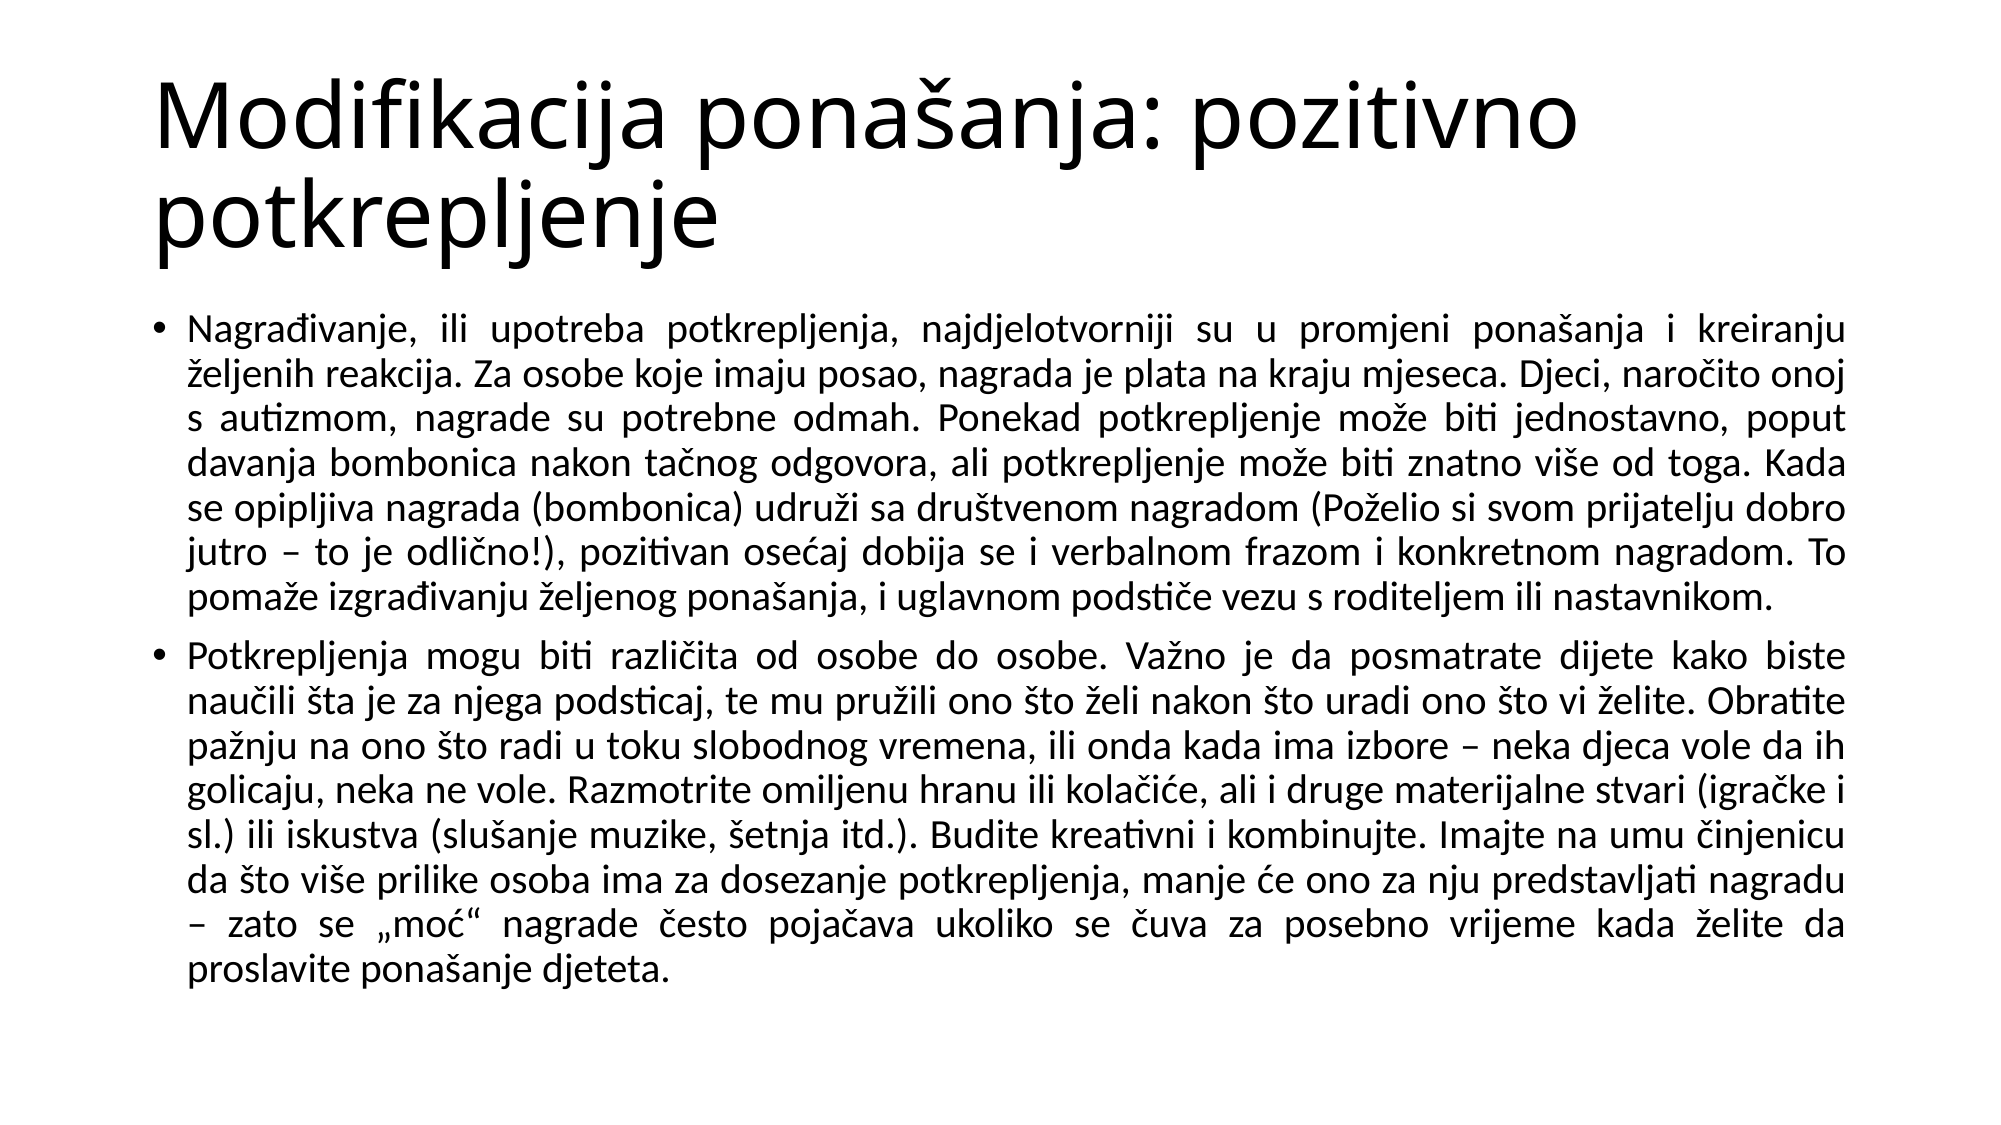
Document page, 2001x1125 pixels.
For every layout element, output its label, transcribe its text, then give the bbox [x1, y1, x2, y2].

list Nagrađivanje, ili upotreba potkrepljenja, najdjelotvorniji su u promjeni ponašanja i kreiranju željenih reakcija. Za osobe koje imaju posao, nagrada je plata na kraju mjeseca. Djeci, naročito onoj s autizmom, nagrade su potrebne odmah. Ponekad potkrepljenje može biti jednostavno, poput davanja bombonica nakon tačnog odgovora, ali potkrepljenje može biti znatno više od toga. Kada se opipljiva nagrada (bombonica) udruži sa društvenom nagradom (Poželio si svom prijatelju dobro jutro – to je odlično!), pozitivan osećaj dobija se i verbalnom frazom i konkretnom nagradom. To pomaže izgrađivanju željenog ponašanja, i uglavnom podstiče vezu s roditeljem ili nastavnikom. Potkrepljenja mogu biti različita od osobe do osobe. Važno je da posmatrate dijete kako biste naučili šta je za njega podsticaj, te mu pružili ono što želi nakon što uradi ono što vi želite. Obratite pažnju na ono što radi u toku slobodnog vremena, ili onda kada ima izbore – neka djeca vole da ih golicaju, neka ne vole. Razmotrite omiljenu hranu ili kolačiće, ali i druge materijalne stvari (igračke i sl.) ili iskustva (slušanje muzike, šetnja itd.). Budite kreativni i kombinujte. Imajte na umu činjenicu da što više prilike osoba ima za dosezanje potkrepljenja, manje će ono za nju predstavljati nagradu – zato se „moć“ nagrade često pojačava ukoliko se čuva za posebno vrijeme kada želite da proslavite ponašanje djeteta. [137, 299, 1863, 1014]
title Modifikacija ponašanja: pozitivno potkrepljenje [137, 59, 1863, 278]
